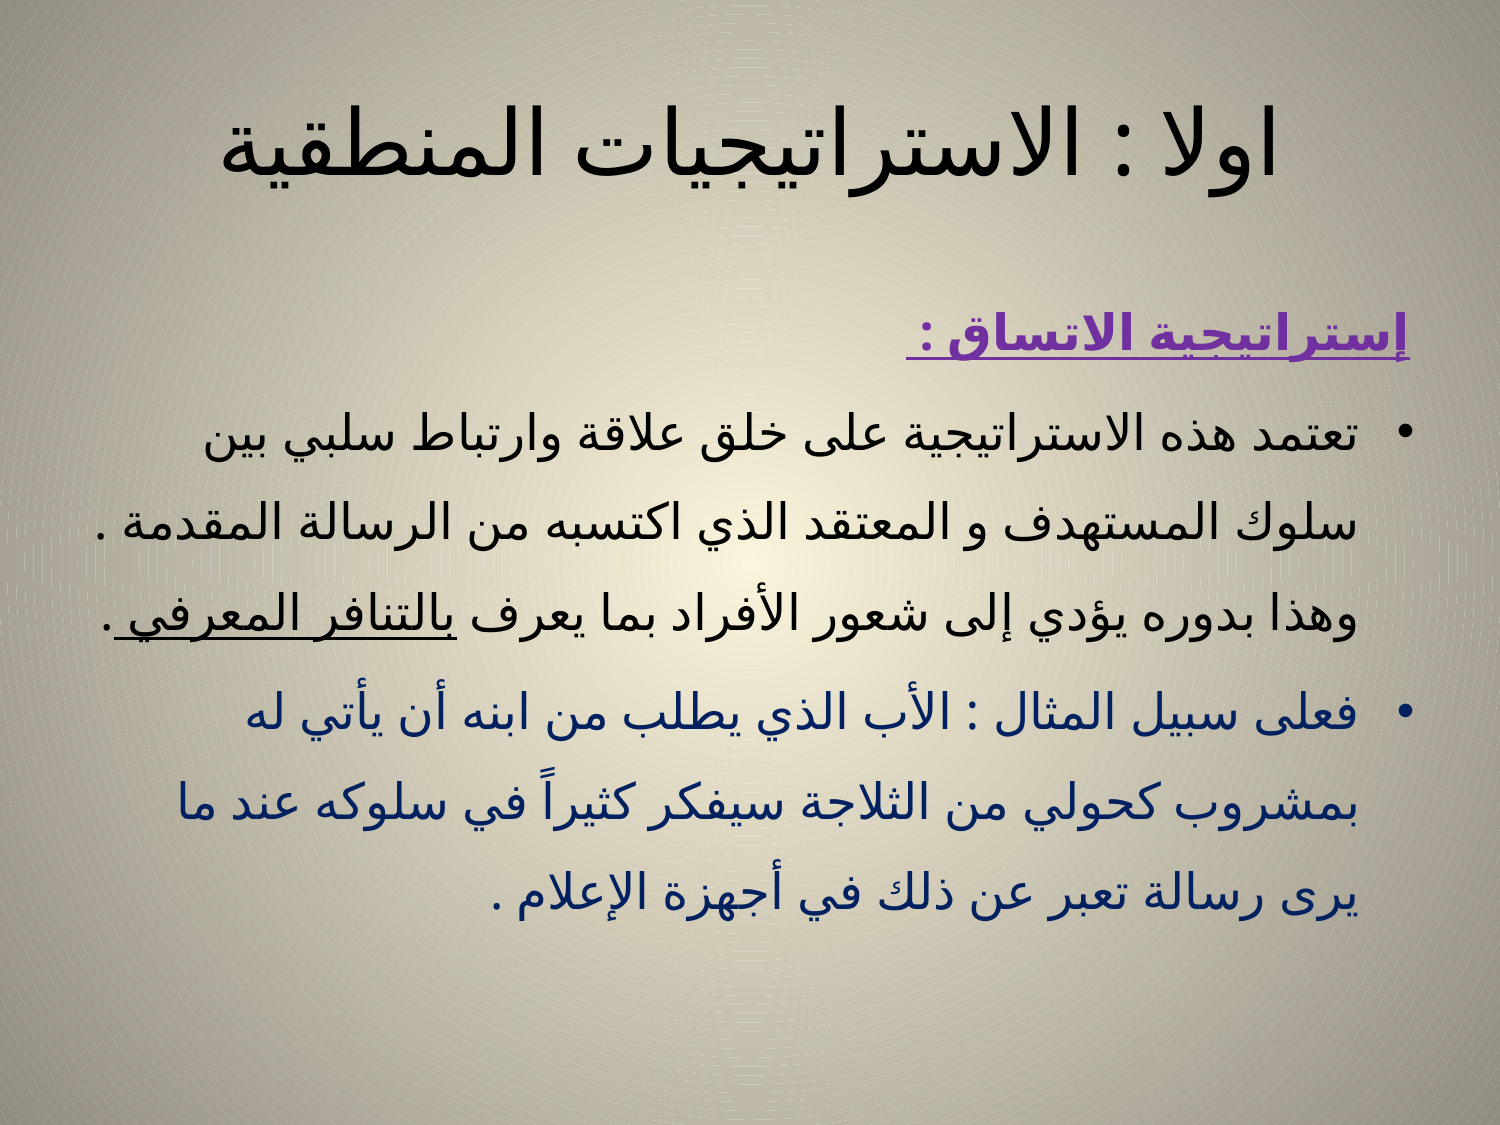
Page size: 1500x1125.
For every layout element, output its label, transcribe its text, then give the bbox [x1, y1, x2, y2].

title اولا : الاستراتيجيات المنطقية [75, 45, 1425, 233]
list إستراتيجية الاتساق : تعتمد هذه الاستراتيجية على خلق علاقة وارتباط سلبي بين سلوك المستهدف و المعتقد الذي اكتسبه من الرسالة المقدمة . وهذا بدوره يؤدي إلى شعور الأفراد بما يعرف بالتنافر المعرفي . فعلى سبيل المثال : الأب الذي يطلب من ابنه أن يأتي له بمشروب كحولي من الثلاجة سيفكر كثيراً في سلوكه عند ما يرى رسالة تعبر عن ذلك في أجهزة الإعلام . [75, 262, 1425, 1005]
